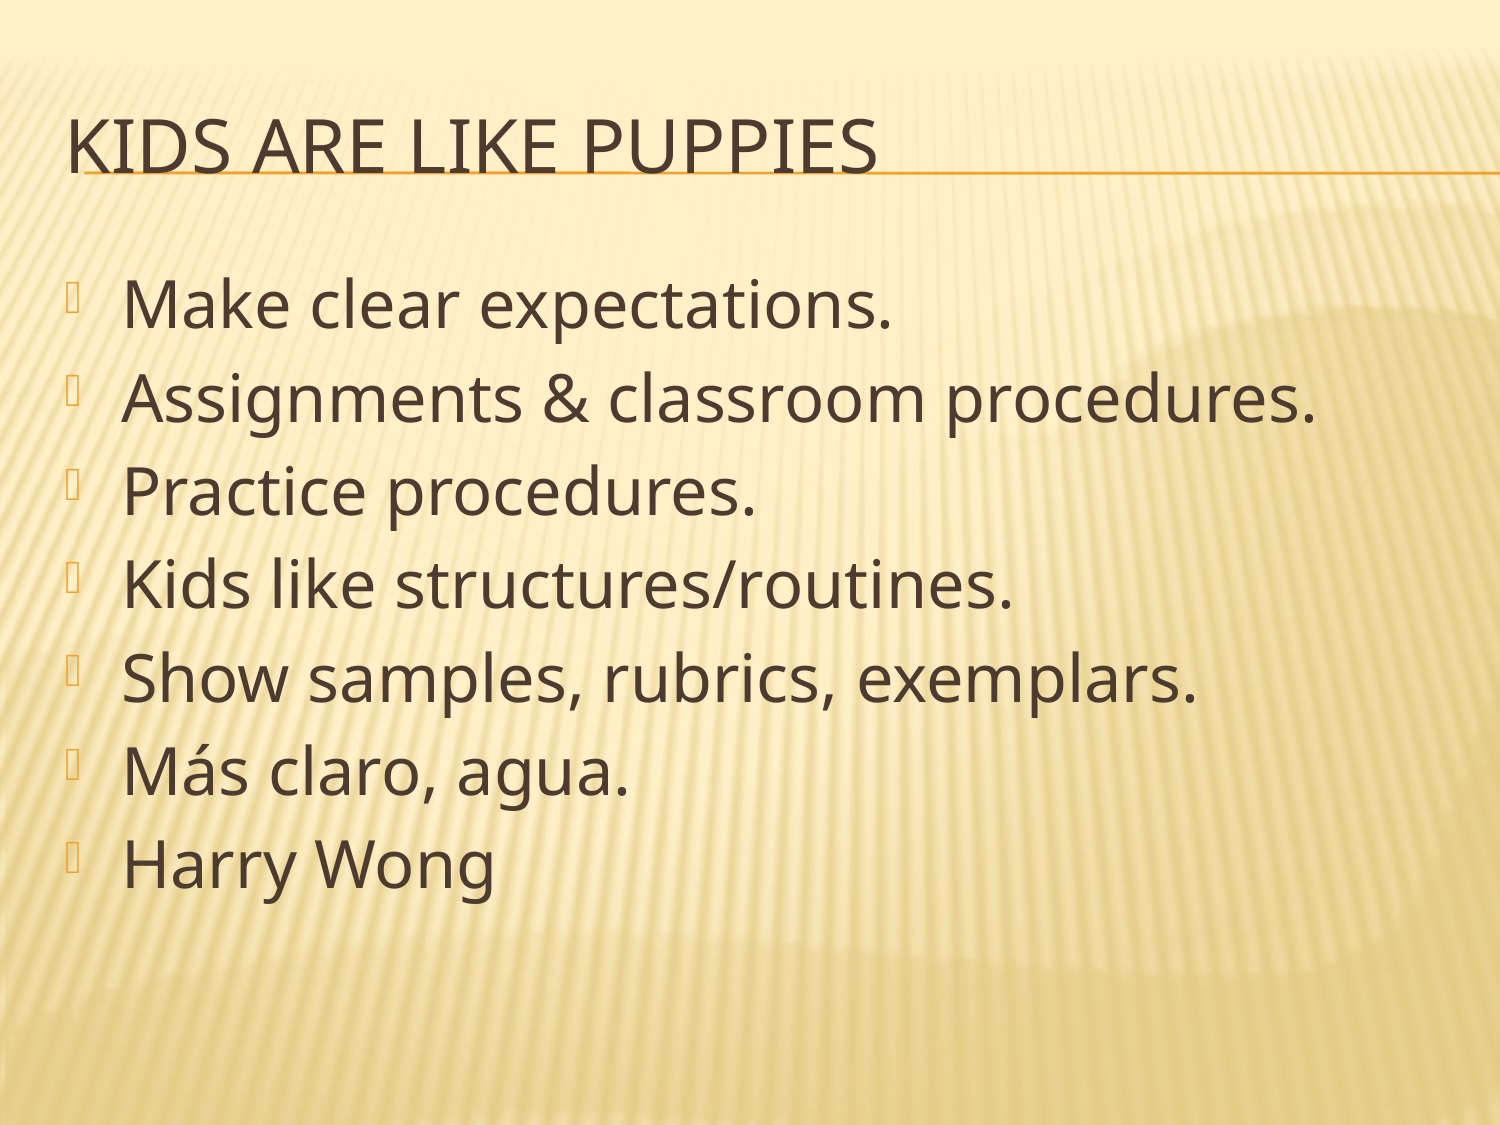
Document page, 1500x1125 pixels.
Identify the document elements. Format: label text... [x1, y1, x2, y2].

list Make clear expectations. Assignments & classroom procedures. Practice procedures. Kids like structures/routines. Show samples, rubrics, exemplars. Más claro, agua. Harry Wong [50, 254, 1475, 998]
title Kids are like puppies [50, 75, 1475, 213]
